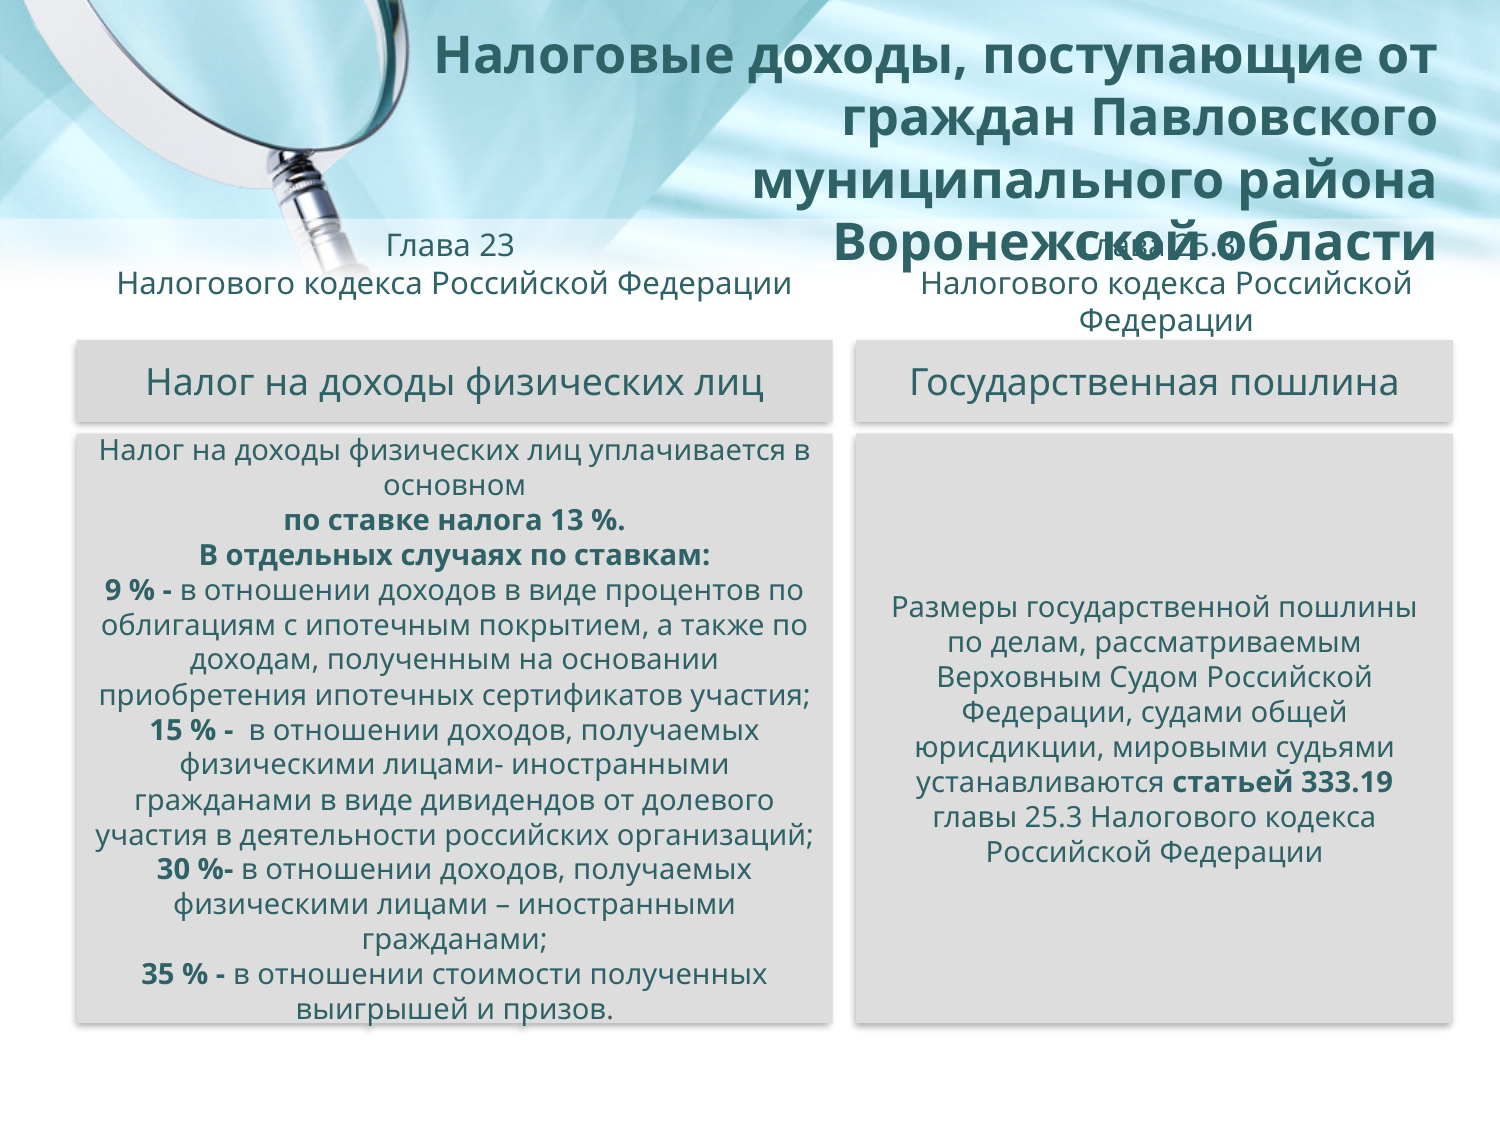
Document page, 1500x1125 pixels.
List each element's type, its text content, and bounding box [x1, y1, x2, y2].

text_box Размеры государственной пошлины по делам, рассматриваемым Верховным Судом Российской Федерации, судами общей юрисдикции, мировыми судьями устанавливаются статьей 333.19 главы 25.3 Налогового кодекса Российской Федерации [854, 431, 1455, 1025]
text_box Глава 25.3 Налогового кодекса Российской Федерации [852, 218, 1481, 346]
text_box Налог на доходы физических лиц уплачивается в основном по ставке налога 13 %. В отдельных случаях по ставкам: 9 % - в отношении доходов в виде процентов по облигациям с ипотечным покрытием, а также по доходам, полученным на основании приобретения ипотечных сертификатов участия; 15 % - в отношении доходов, получаемых физическими лицами- иностранными гражданами в виде дивидендов от долевого участия в деятельности российских организаций; 30 %- в отношении доходов, получаемых физическими лицами – иностранными гражданами; 35 % - в отношении стоимости полученных выигрышей и призов. [75, 431, 835, 1025]
text_box Налог на доходы физических лиц [75, 338, 835, 424]
picture [0, 0, 1500, 1125]
text_box Налоговые доходы, поступающие от граждан Павловского муниципального района Воронежской области [389, 13, 1453, 279]
text_box Государственная пошлина [854, 338, 1455, 424]
text_box Глава 23 Налогового кодекса Российской Федерации [76, 218, 833, 308]
